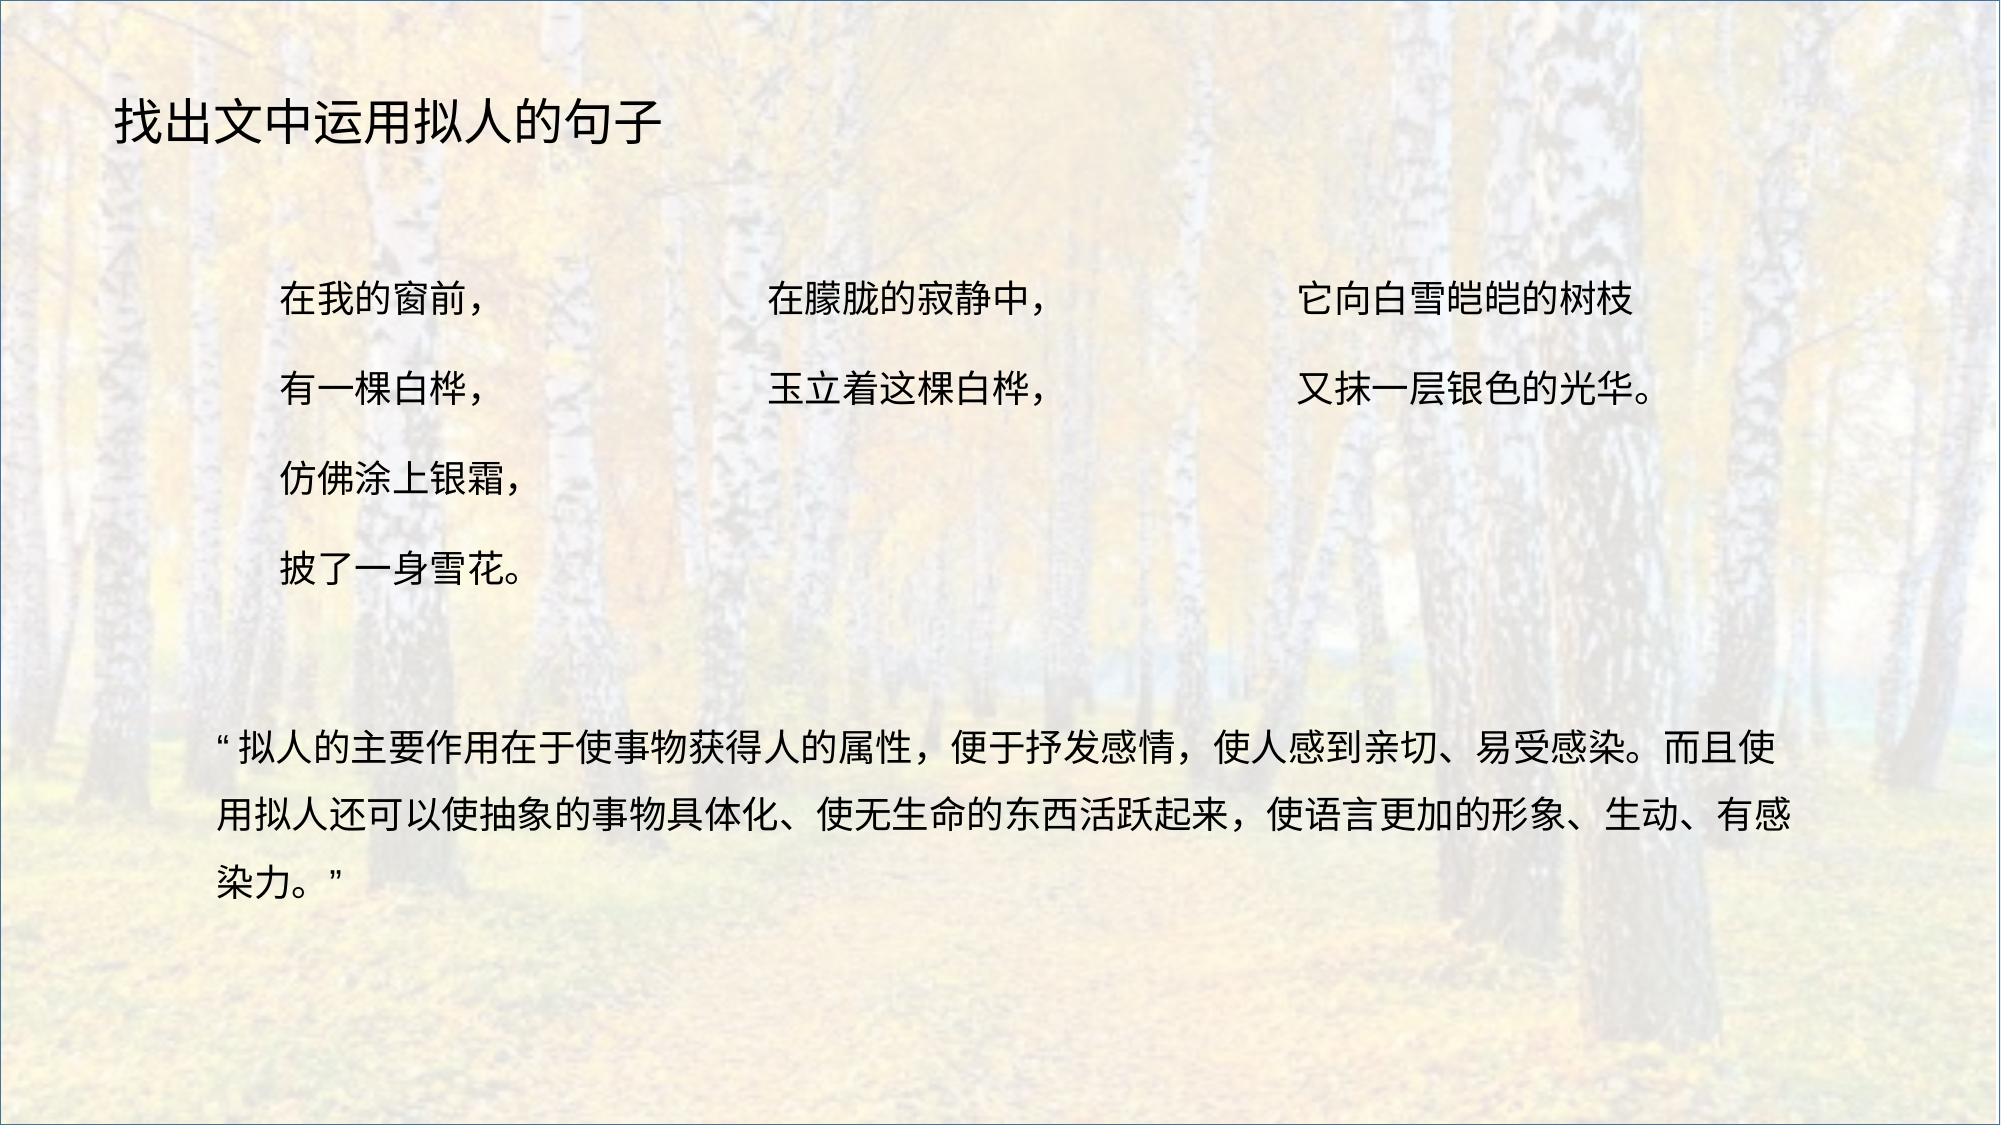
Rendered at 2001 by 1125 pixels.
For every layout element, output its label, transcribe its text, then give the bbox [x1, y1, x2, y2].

text_box 在我的窗前， 有一棵白桦， 仿佛涂上银霜， 披了一身雪花。 [265, 268, 669, 598]
text_box 它向白雪皑皑的树枝 又抹一层银色的光华。 [1282, 268, 1699, 418]
text_box 在朦胧的寂静中， 玉立着这棵白桦， [752, 268, 1169, 418]
text_box “拟人的主要作用在于使事物获得人的属性，便于抒发感情，使人感到亲切、易受感染。而且使用拟人还可以使抽象的事物具体化、使无生命的东西活跃起来，使语言更加的形象、生动、有感染力。” [202, 693, 1824, 911]
text_box 找出文中运用拟人的句子 [98, 82, 1271, 158]
